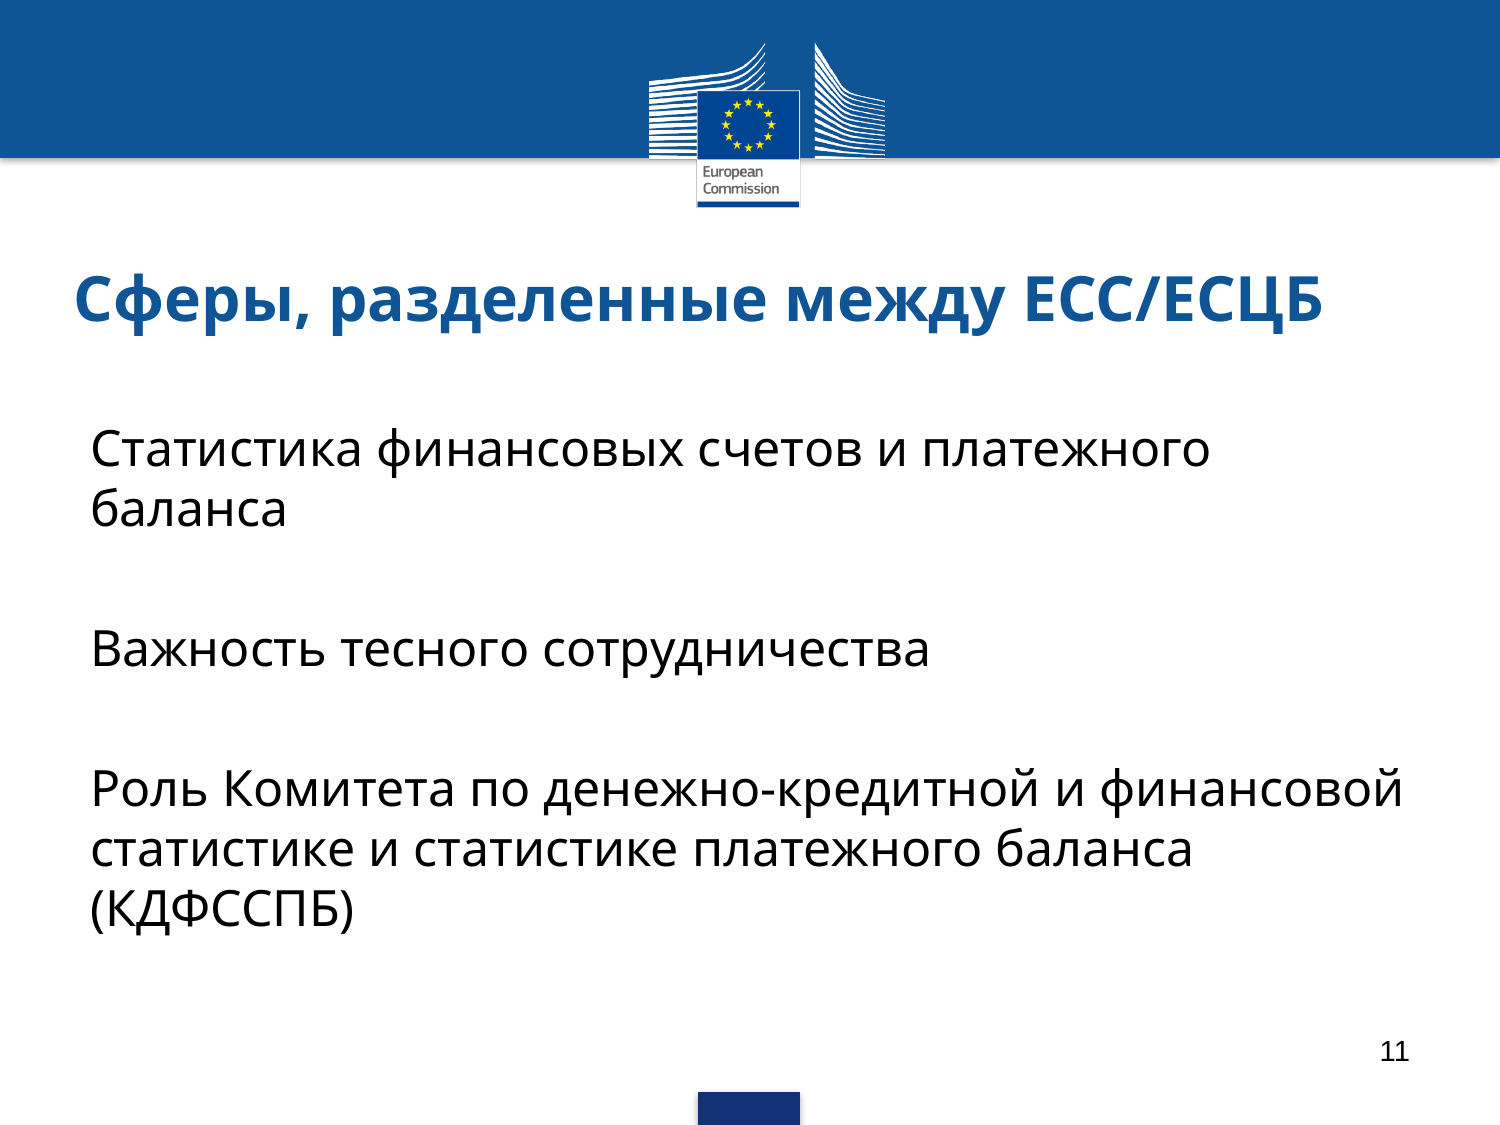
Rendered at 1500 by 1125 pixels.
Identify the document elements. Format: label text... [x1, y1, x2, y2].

slide_number 11 [1074, 1024, 1425, 1103]
picture [649, 42, 885, 208]
title Сферы, разделенные между ЕСС/ЕСЦБ [0, 219, 1500, 374]
list Статистика финансовых счетов и платежного баланса Важность тесного сотрудничества Роль Комитета по денежно-кредитной и финансовой статистике и статистике платежного баланса (КДФССПБ) [75, 408, 1425, 988]
